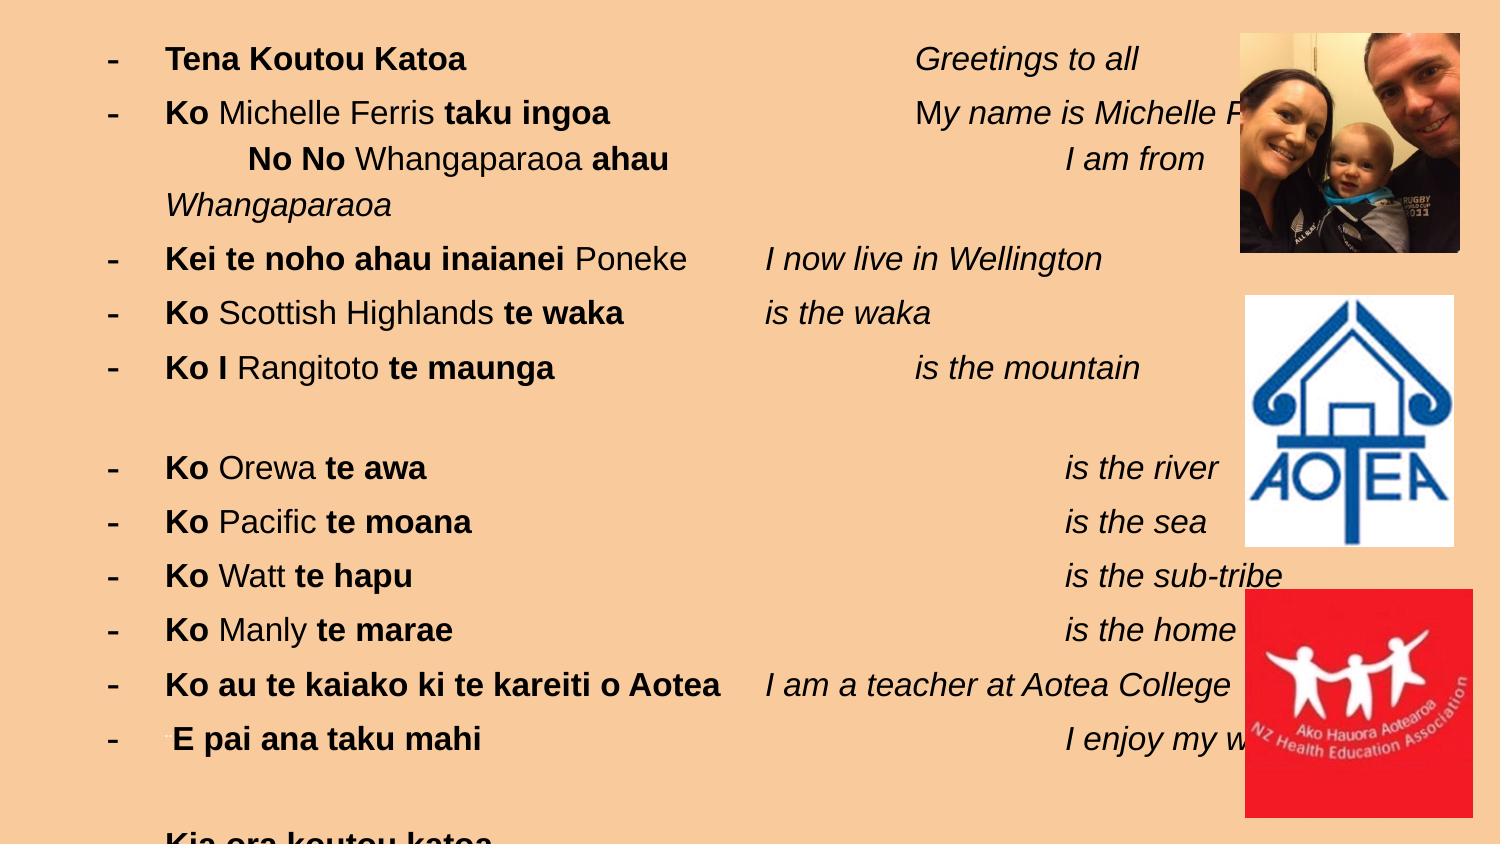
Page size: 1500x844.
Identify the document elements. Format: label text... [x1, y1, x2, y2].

picture [1245, 589, 1473, 818]
list Tena Koutou Katoa Greetings to all Ko Michelle Ferris taku ingoa My name is Michelle Ferris No No Whangaparaoa ahau I am from Whangaparaoa Kei te noho ahau inaianei Poneke I now live in Wellington Ko Scottish Highlands te waka is the waka Ko I Rangitoto te maunga is the mountain Ko Orewa te awa is the river Ko Pacific te moana is the sea Ko Watt te hapu is the sub-tribe Ko Manly te marae is the home Ko au te kaiako ki te kareiti o Aotea I am a teacher at Aotea College ¨E pai ana taku mahi I enjoy my work Kia ora koutou katoa [75, 16, 1425, 628]
picture [1245, 295, 1454, 547]
picture [1239, 33, 1460, 253]
